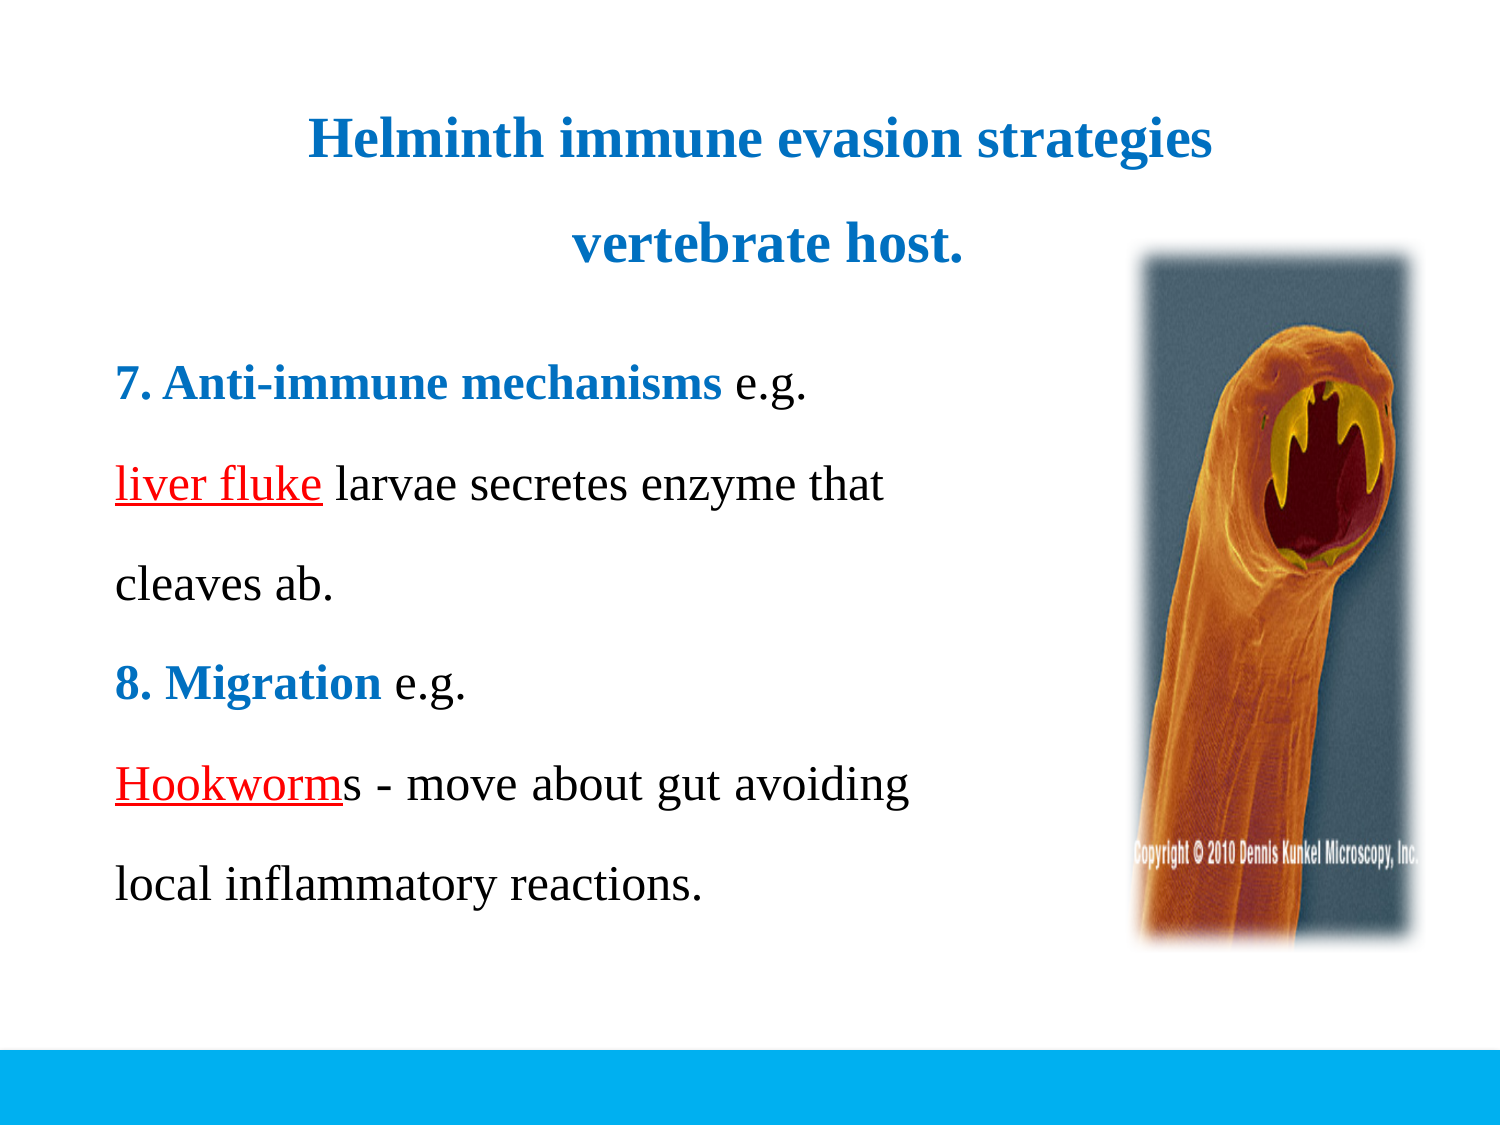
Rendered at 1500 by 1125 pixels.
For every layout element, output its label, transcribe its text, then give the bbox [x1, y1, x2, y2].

text_box [0, 1049, 1500, 1125]
title Helminth immune evasion strategies vertebrate host. [150, 75, 1388, 263]
picture [1124, 237, 1426, 953]
list 7. Anti-immune mechanisms e.g. liver fluke larvae secretes enzyme that cleaves ab. 8. Migration e.g. Hookworms - move about gut avoiding local inflammatory reactions. [99, 312, 925, 988]
